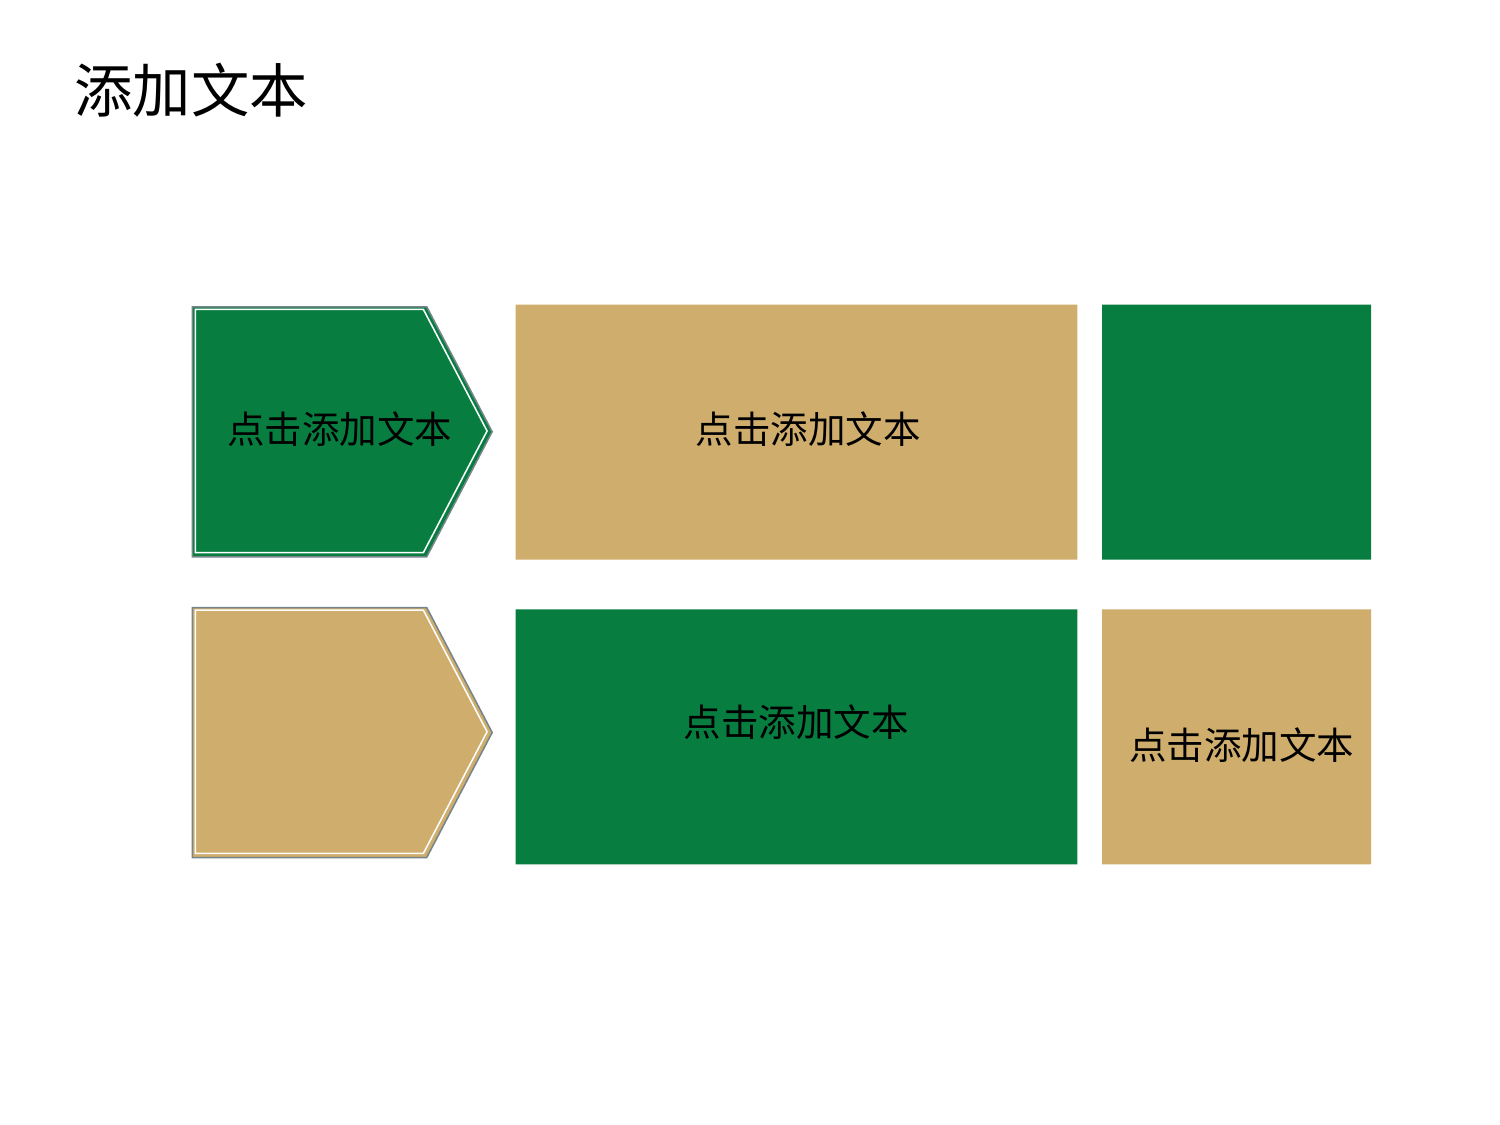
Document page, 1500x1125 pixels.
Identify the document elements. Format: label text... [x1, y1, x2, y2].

text_box 点击添加文本 [1114, 714, 1370, 775]
text_box [515, 609, 1078, 865]
text_box [1102, 609, 1372, 865]
text_box [515, 304, 1078, 560]
text_box [1102, 304, 1372, 560]
text_box 添加文本 [60, 46, 323, 132]
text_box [192, 607, 493, 858]
text_box 点击添加文本 [669, 691, 924, 752]
text_box 点击添加文本 [680, 398, 936, 459]
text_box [192, 306, 493, 557]
